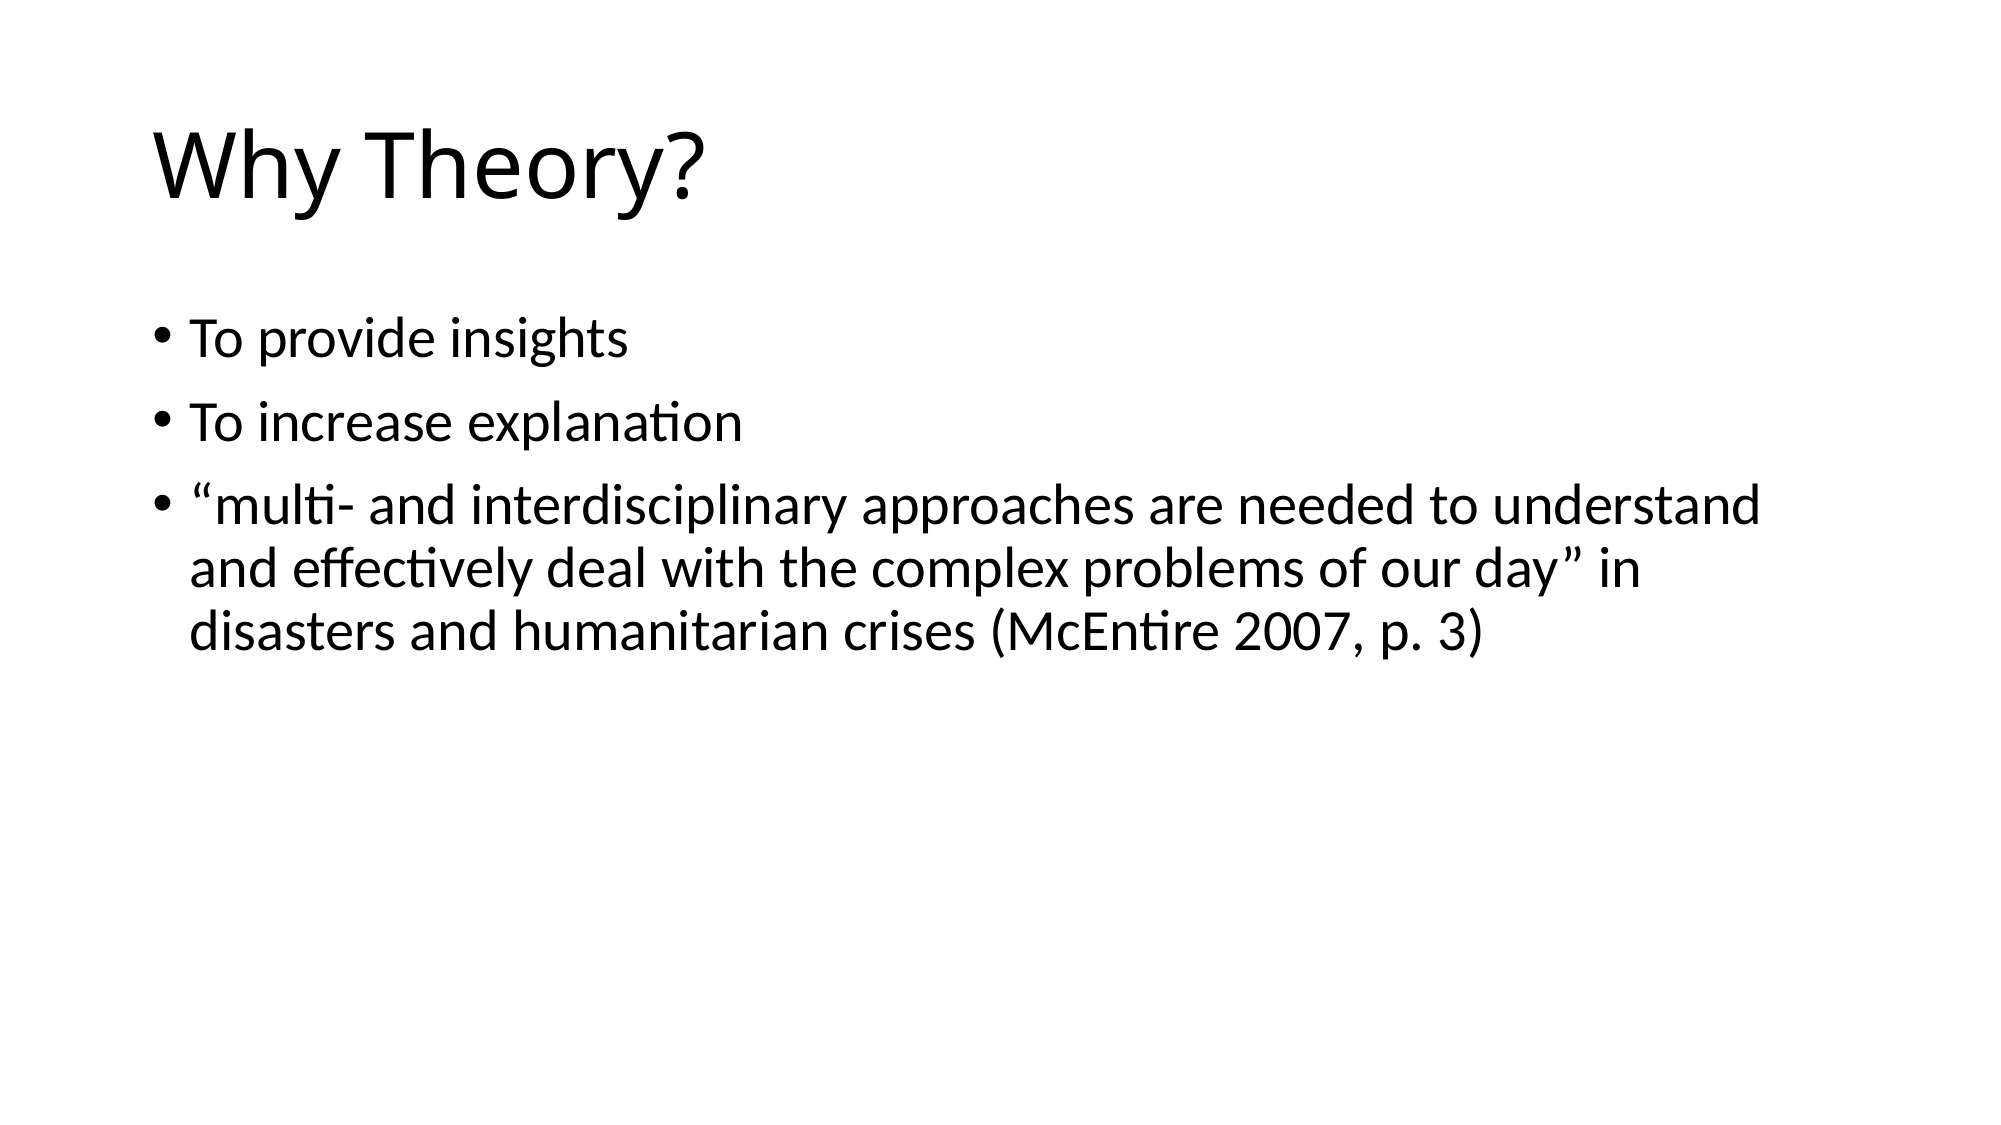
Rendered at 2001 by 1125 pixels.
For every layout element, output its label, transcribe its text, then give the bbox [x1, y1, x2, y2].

title Why Theory? [137, 59, 1863, 278]
list To provide insights To increase explanation “multi- and interdisciplinary approaches are needed to understand and effectively deal with the complex problems of our day” in disasters and humanitarian crises (McEntire 2007, p. 3) [137, 299, 1863, 1014]
